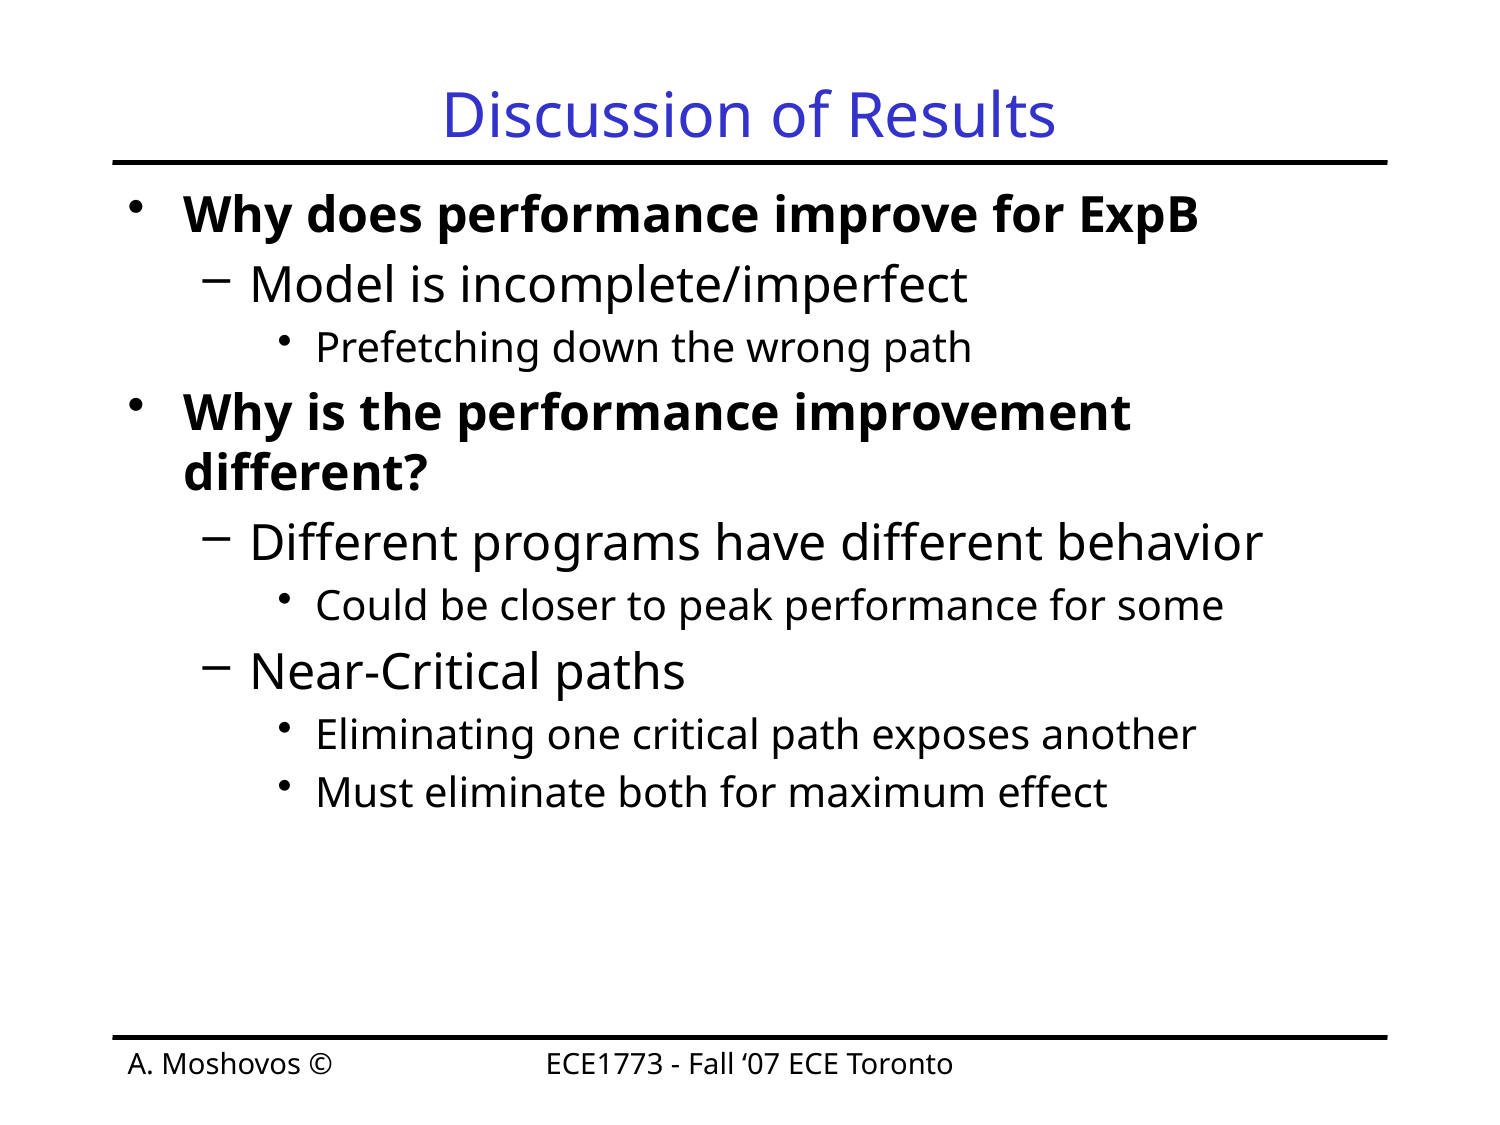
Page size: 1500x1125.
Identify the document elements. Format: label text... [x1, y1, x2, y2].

list Why does performance improve for ExpB Model is incomplete/imperfect Prefetching down the wrong path Why is the performance improvement different? Different programs have different behavior Could be closer to peak performance for some Near-Critical paths Eliminating one critical path exposes another Must eliminate both for maximum effect [112, 174, 1388, 1026]
slide_number A. Moshovos © [112, 1037, 426, 1101]
footer ECE1773 - Fall ‘07 ECE Toronto [487, 1037, 1013, 1101]
title Discussion of Results [112, 62, 1388, 163]
